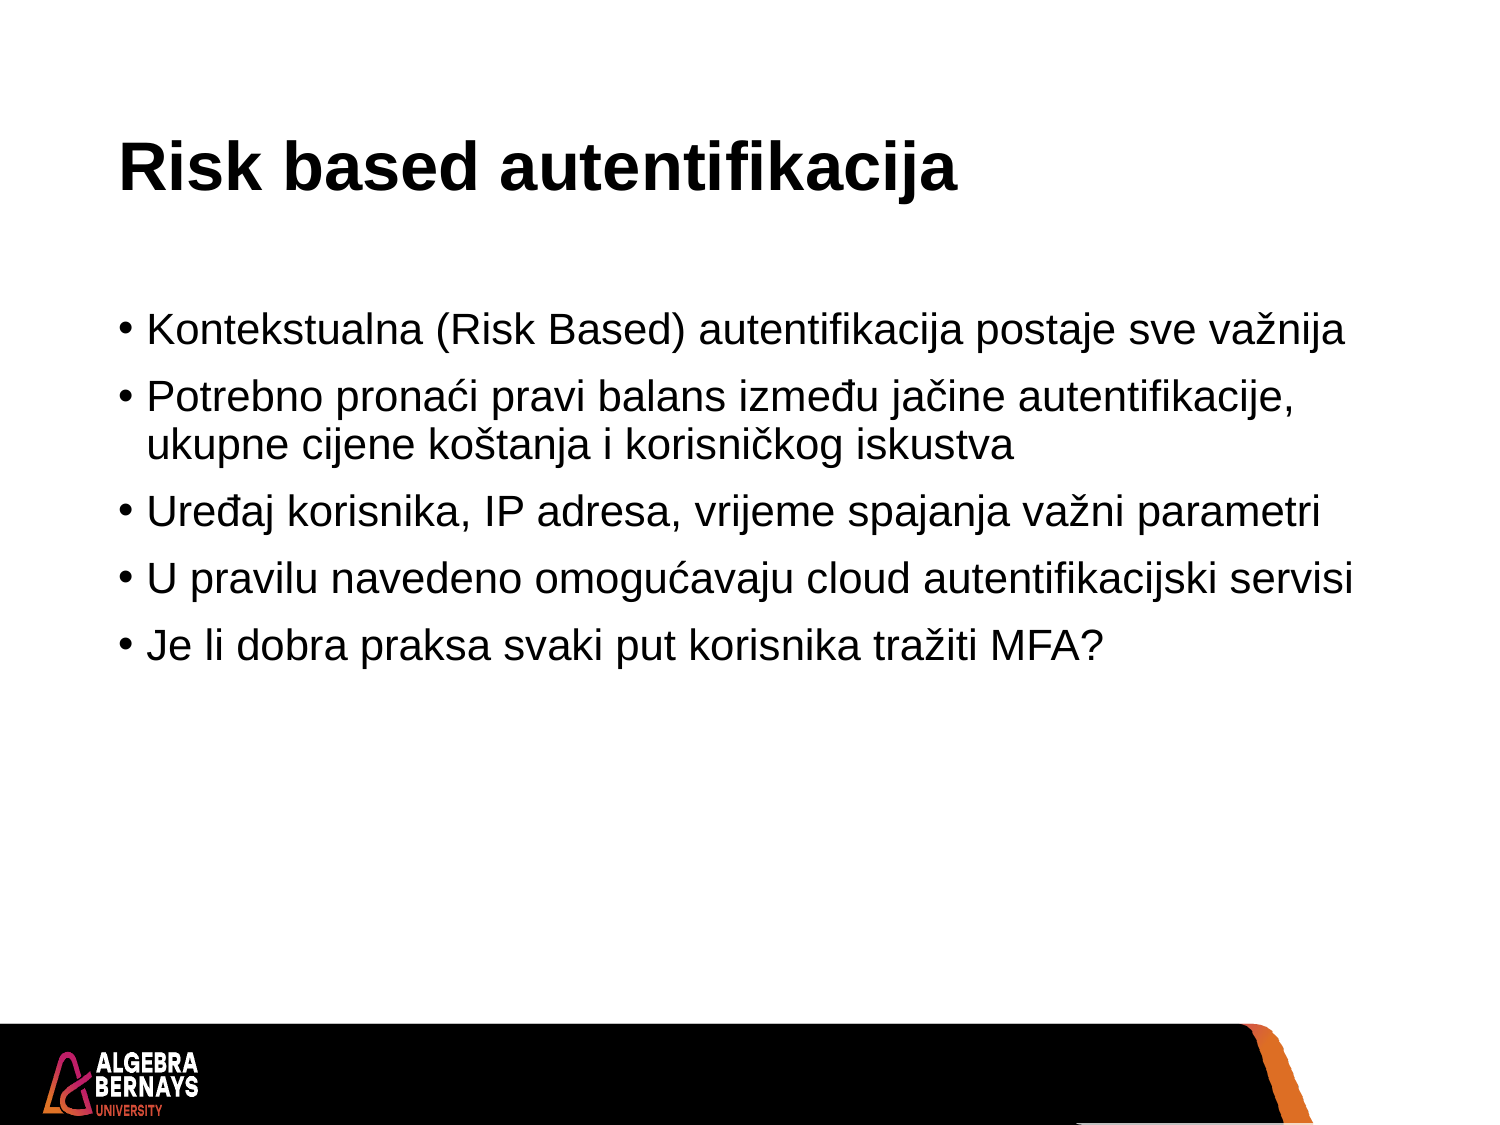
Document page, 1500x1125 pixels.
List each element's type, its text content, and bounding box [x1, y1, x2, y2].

list Kontekstualna (Risk Based) autentifikacija postaje sve važnija Potrebno pronaći pravi balans između jačine autentifikacije, ukupne cijene koštanja i korisničkog iskustva Uređaj korisnika, IP adresa, vrijeme spajanja važni parametri U pravilu navedeno omogućavaju cloud autentifikacijski servisi Je li dobra praksa svaki put korisnika tražiti MFA? [103, 299, 1397, 1014]
title Risk based autentifikacija [103, 59, 1397, 278]
picture [0, 1023, 1468, 1125]
